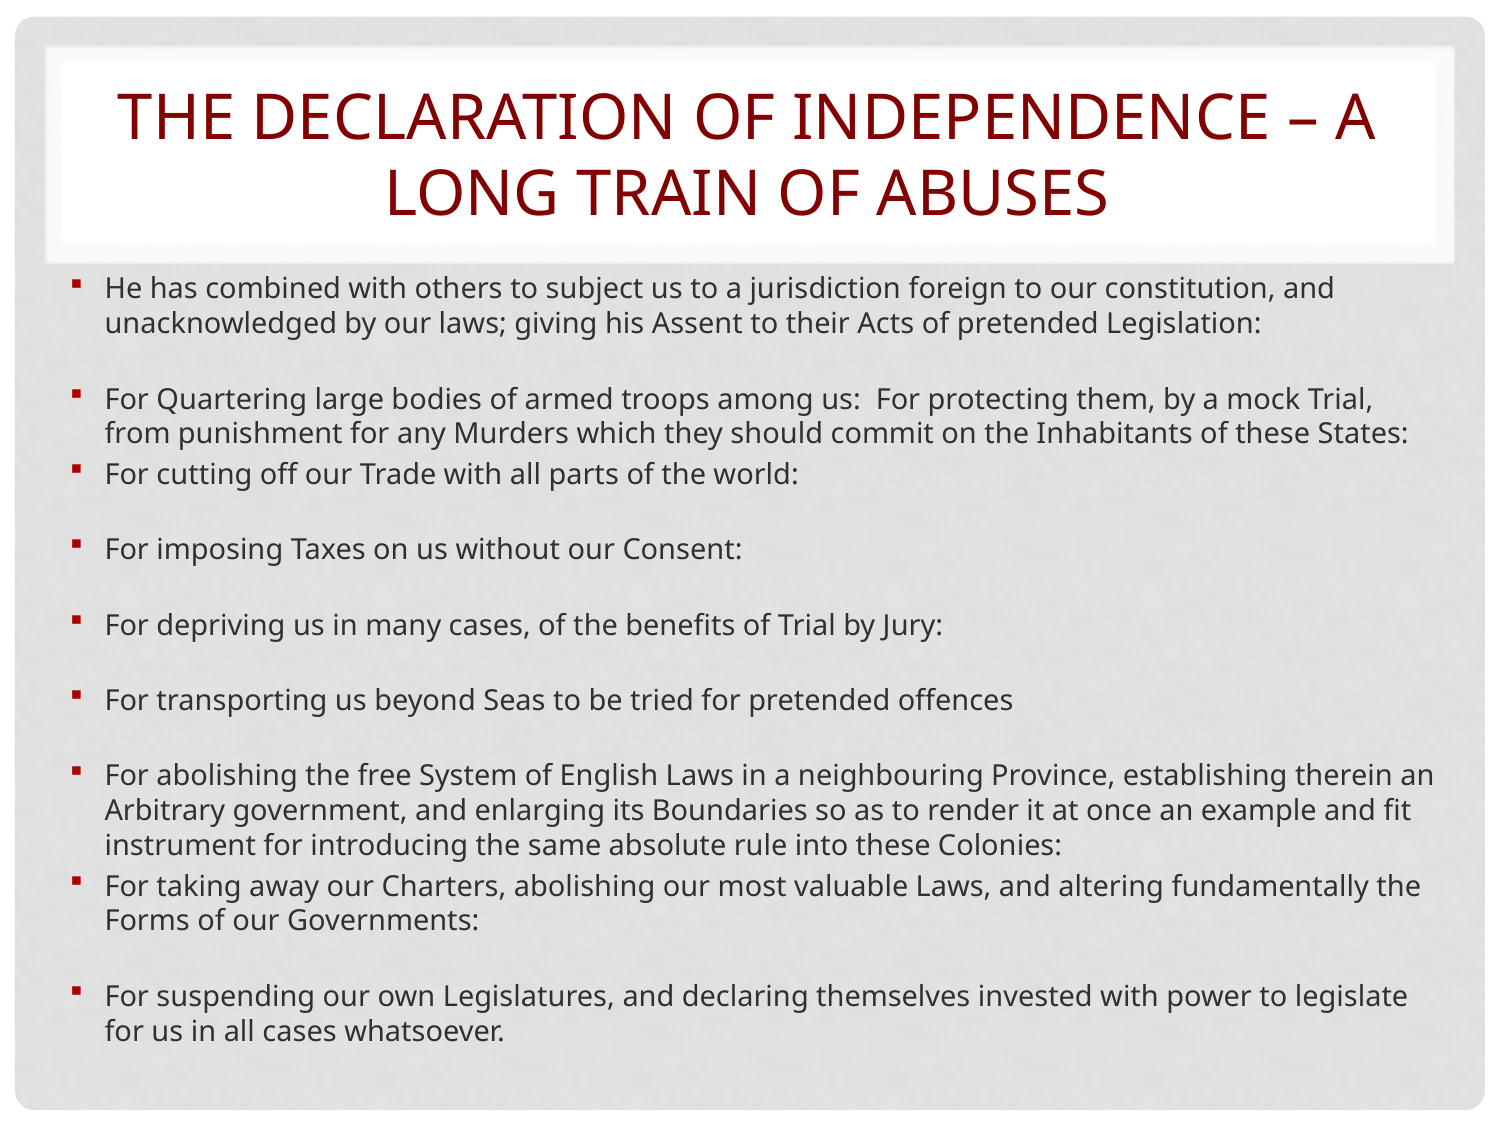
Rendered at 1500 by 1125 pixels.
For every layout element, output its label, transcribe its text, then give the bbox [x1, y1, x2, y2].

list He has combined with others to subject us to a jurisdiction foreign to our constitution, and unacknowledged by our laws; giving his Assent to their Acts of pretended Legislation: For Quartering large bodies of armed troops among us: For protecting them, by a mock Trial, from punishment for any Murders which they should commit on the Inhabitants of these States: For cutting off our Trade with all parts of the world: For imposing Taxes on us without our Consent: For depriving us in many cases, of the benefits of Trial by Jury: For transporting us beyond Seas to be tried for pretended offences For abolishing the free System of English Laws in a neighbouring Province, establishing therein an Arbitrary government, and enlarging its Boundaries so as to render it at once an example and fit instrument for introducing the same absolute rule into these Colonies: For taking away our Charters, abolishing our most valuable Laws, and altering fundamentally the Forms of our Governments: For suspending our own Legislatures, and declaring themselves invested with power to legislate for us in all cases whatsoever. [37, 262, 1463, 1100]
title The declaration of Independence – A long train of abuses [69, 66, 1425, 238]
